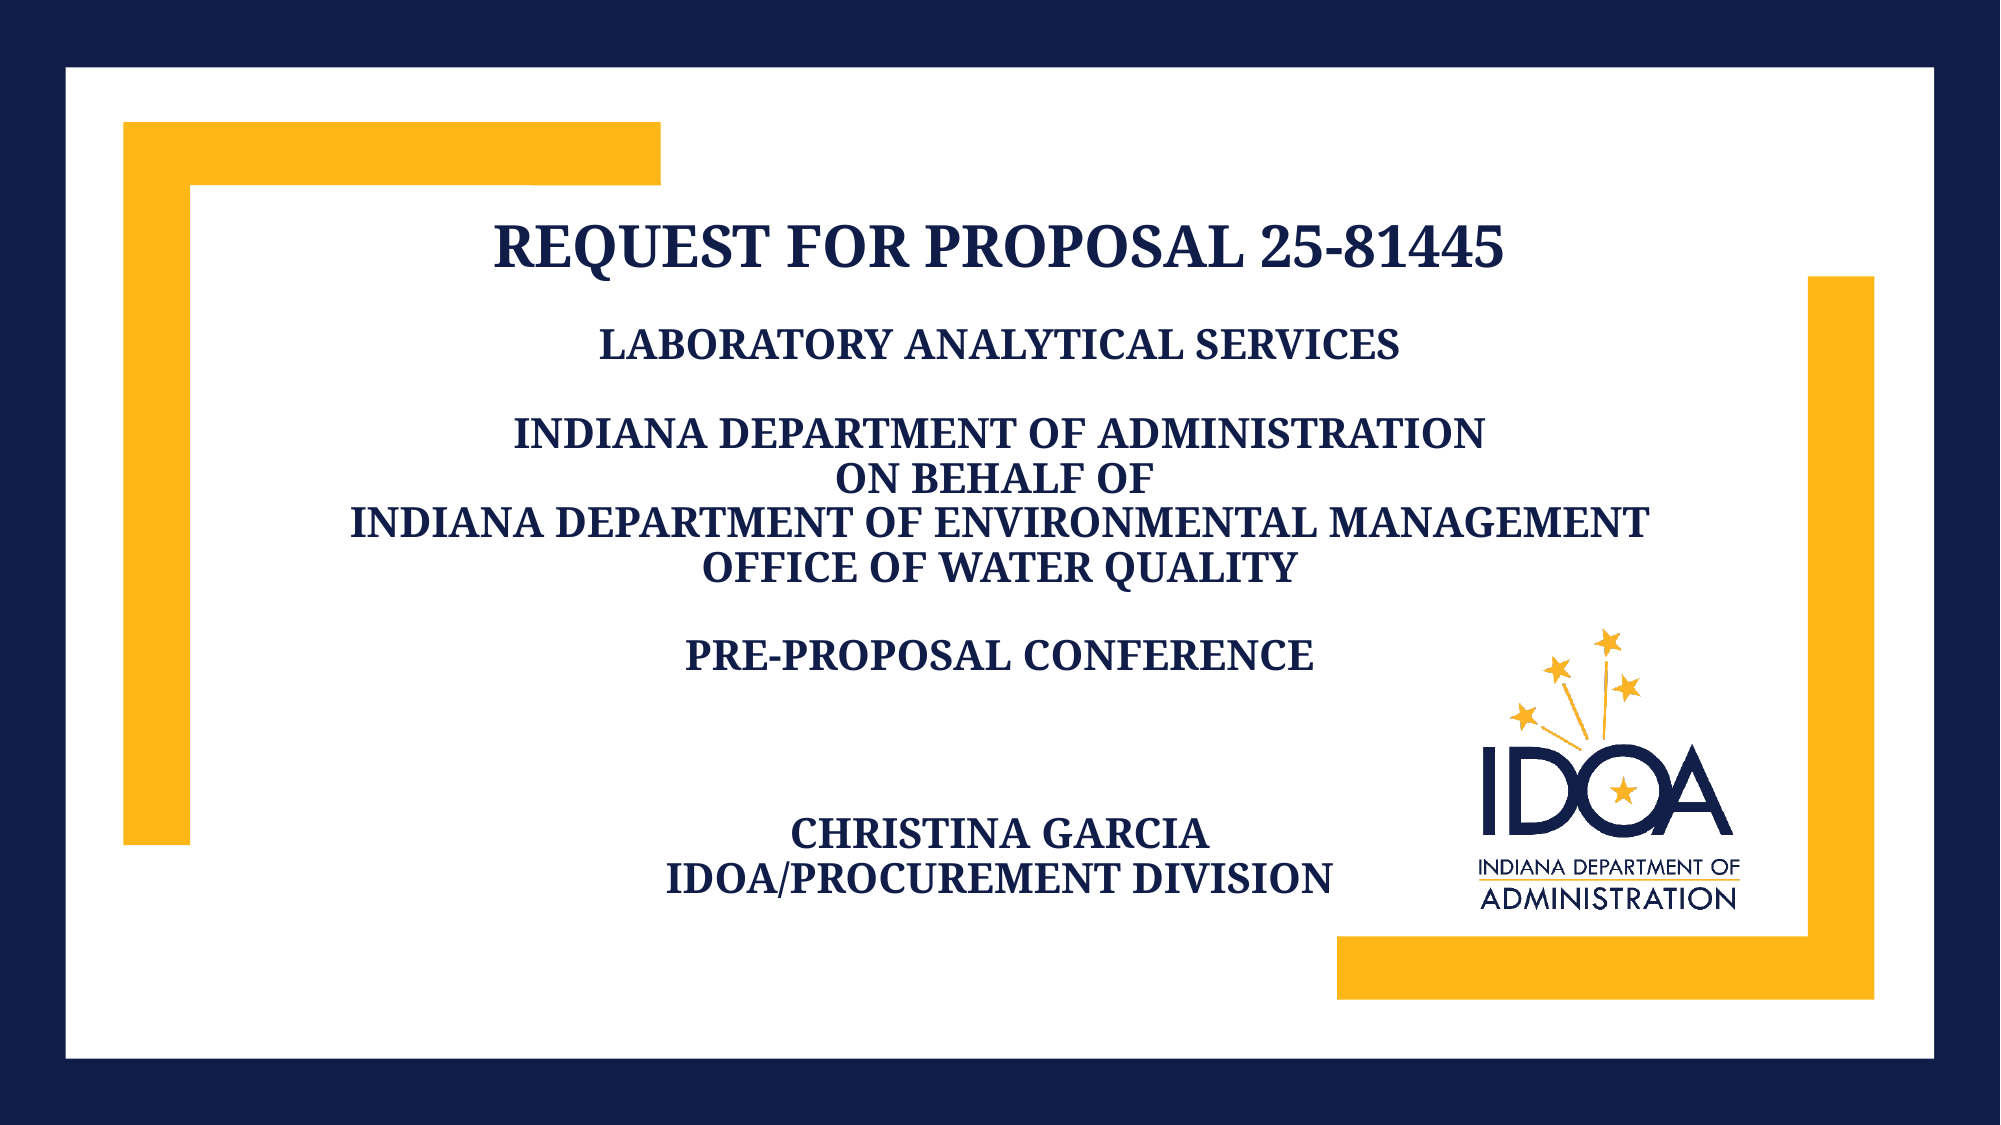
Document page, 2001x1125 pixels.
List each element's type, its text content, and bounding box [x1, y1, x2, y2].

picture [1412, 599, 1800, 987]
title Request for Proposal 25-81445 laboratory analytical services Indiana Department of Administration On Behalf Of Indiana department of environmental management Office of water quality Pre-Proposal Conference christina garcia IDOA/Procurement Division [314, 199, 1686, 910]
